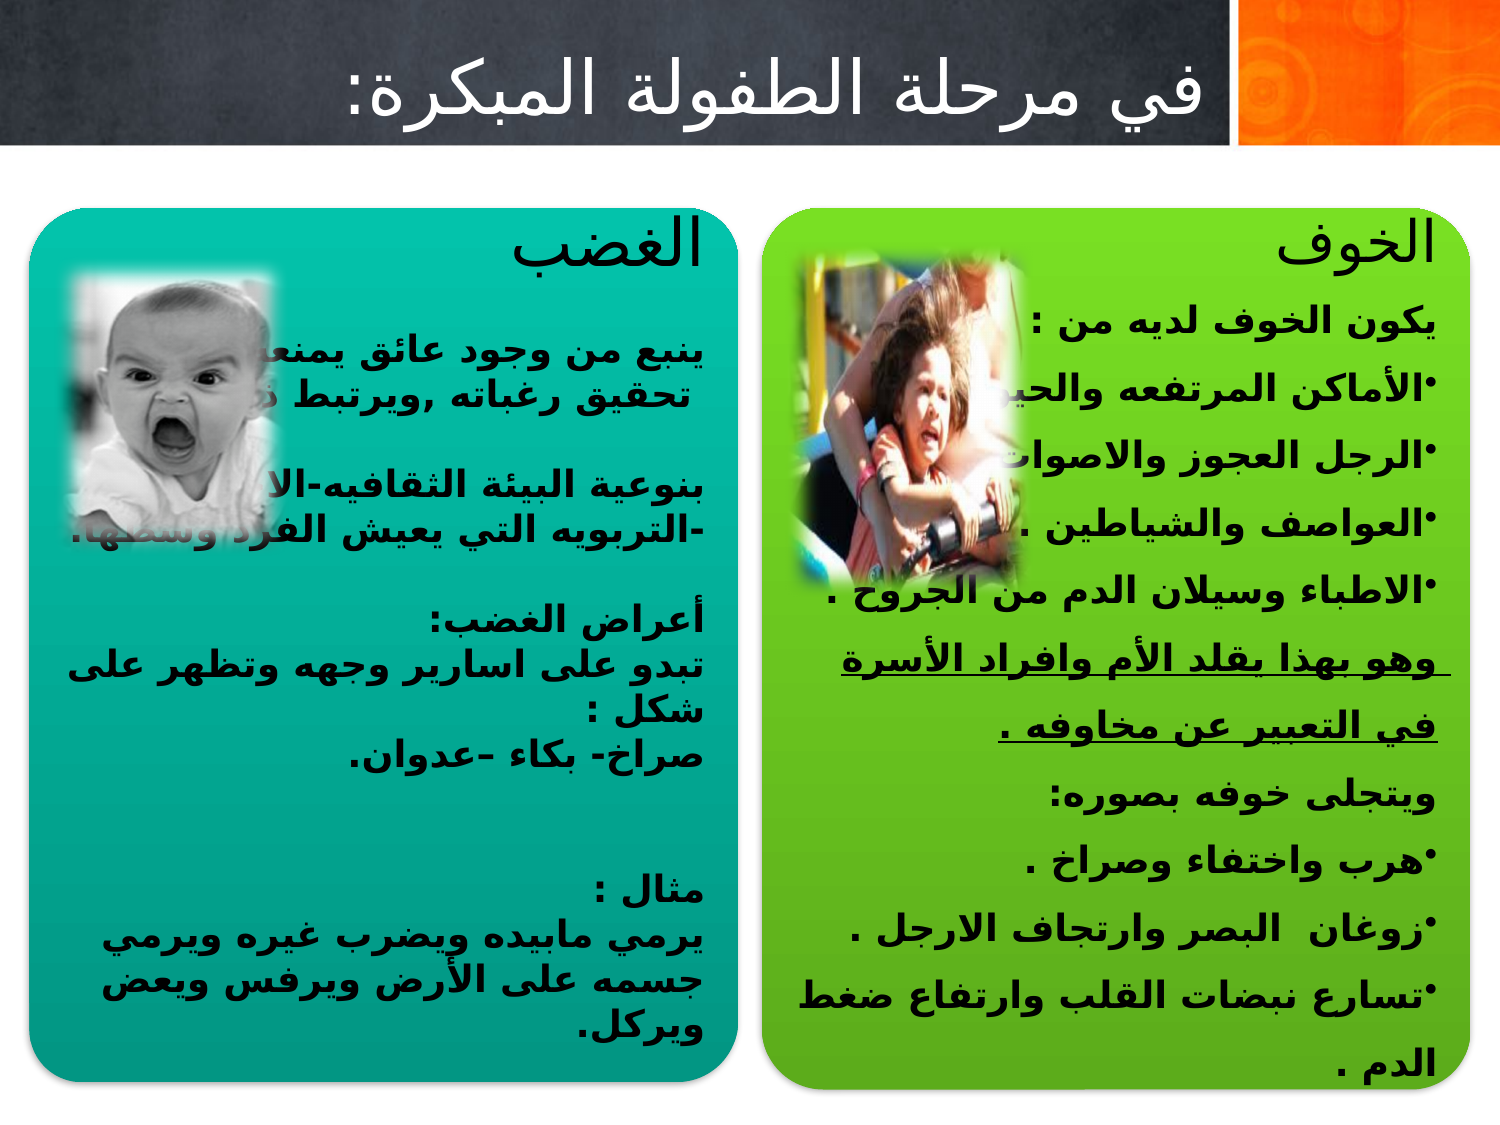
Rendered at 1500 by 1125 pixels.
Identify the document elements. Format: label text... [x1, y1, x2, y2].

slide_number 11 [1074, 1042, 1425, 1103]
text_box الغضب ينبع من وجود عائق يمنعه من تحقيق رغباته ,ويرتبط ذلك : بنوعية البيئة الثقافيه-الاجتماعيه -التربويه التي يعيش الفرد وسطها. أعراض الغضب: تبدو على اسارير وجهه وتظهر على شكل : صراخ- بكاء –عدوان. مثال : يرمي مابيده ويضرب غيره ويرمي جسمه على الأرض ويرفس ويعض ويركل. [29, 208, 739, 1083]
text_box الخوف يكون الخوف لديه من : الأماكن المرتفعه والحيوانات . الرجل العجوز والاصوات العاليه . العواصف والشياطين . الاطباء وسيلان الدم من الجروح . وهو بهذا يقلد الأم وافراد الأسرة في التعبير عن مخاوفه . ويتجلى خوفه بصوره: هرب واختفاء وصراخ . زوغان البصر وارتجاف الارجل . تسارع نبضات القلب وارتفاع ضغط الدم . [761, 207, 1471, 1090]
title في مرحلة الطفولة المبكرة: [62, 0, 1222, 138]
picture [0, 0, 1500, 1125]
